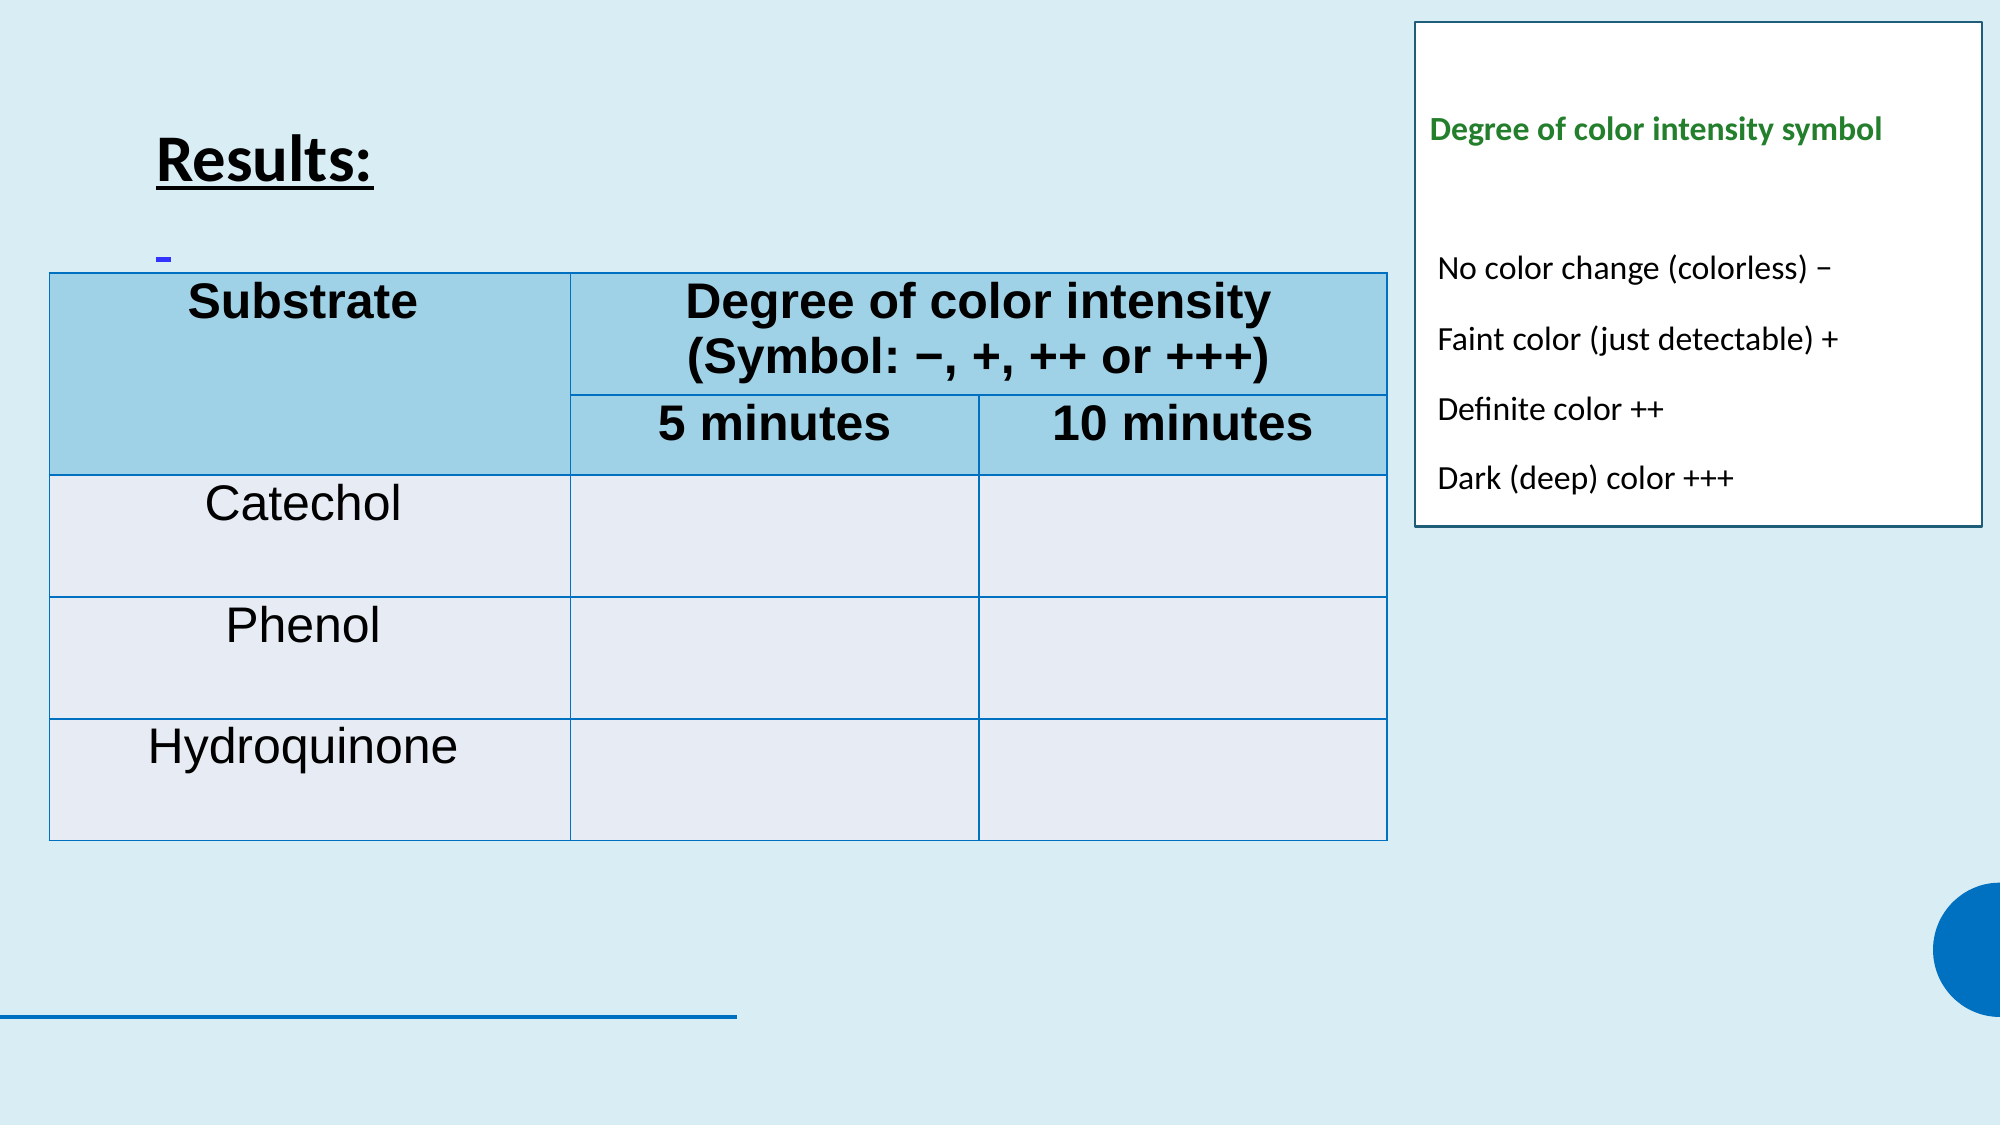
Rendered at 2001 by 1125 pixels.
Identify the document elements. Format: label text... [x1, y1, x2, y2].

table_cell 10 minutes [980, 396, 1386, 474]
table_cell Hydroquinone [50, 720, 570, 840]
text_box Results: [141, 107, 1196, 272]
table_header Degree of color intensity (Symbol: −, +, ++ or +++) [571, 274, 1386, 394]
table_cell [571, 476, 978, 596]
table_cell [571, 720, 978, 840]
table_cell Phenol [50, 598, 570, 718]
text_box Degree of color intensity symbol No color change (colorless) − Faint color (just detectable) + Definite color ++ Dark (deep) color +++ [1414, 21, 1983, 528]
table_cell Catechol [50, 476, 570, 596]
table_cell 5 minutes [571, 396, 978, 474]
table_cell [980, 476, 1386, 596]
table_cell [980, 720, 1386, 840]
table_cell [571, 598, 978, 718]
table_header Substrate [50, 274, 570, 474]
table_cell [980, 598, 1386, 718]
